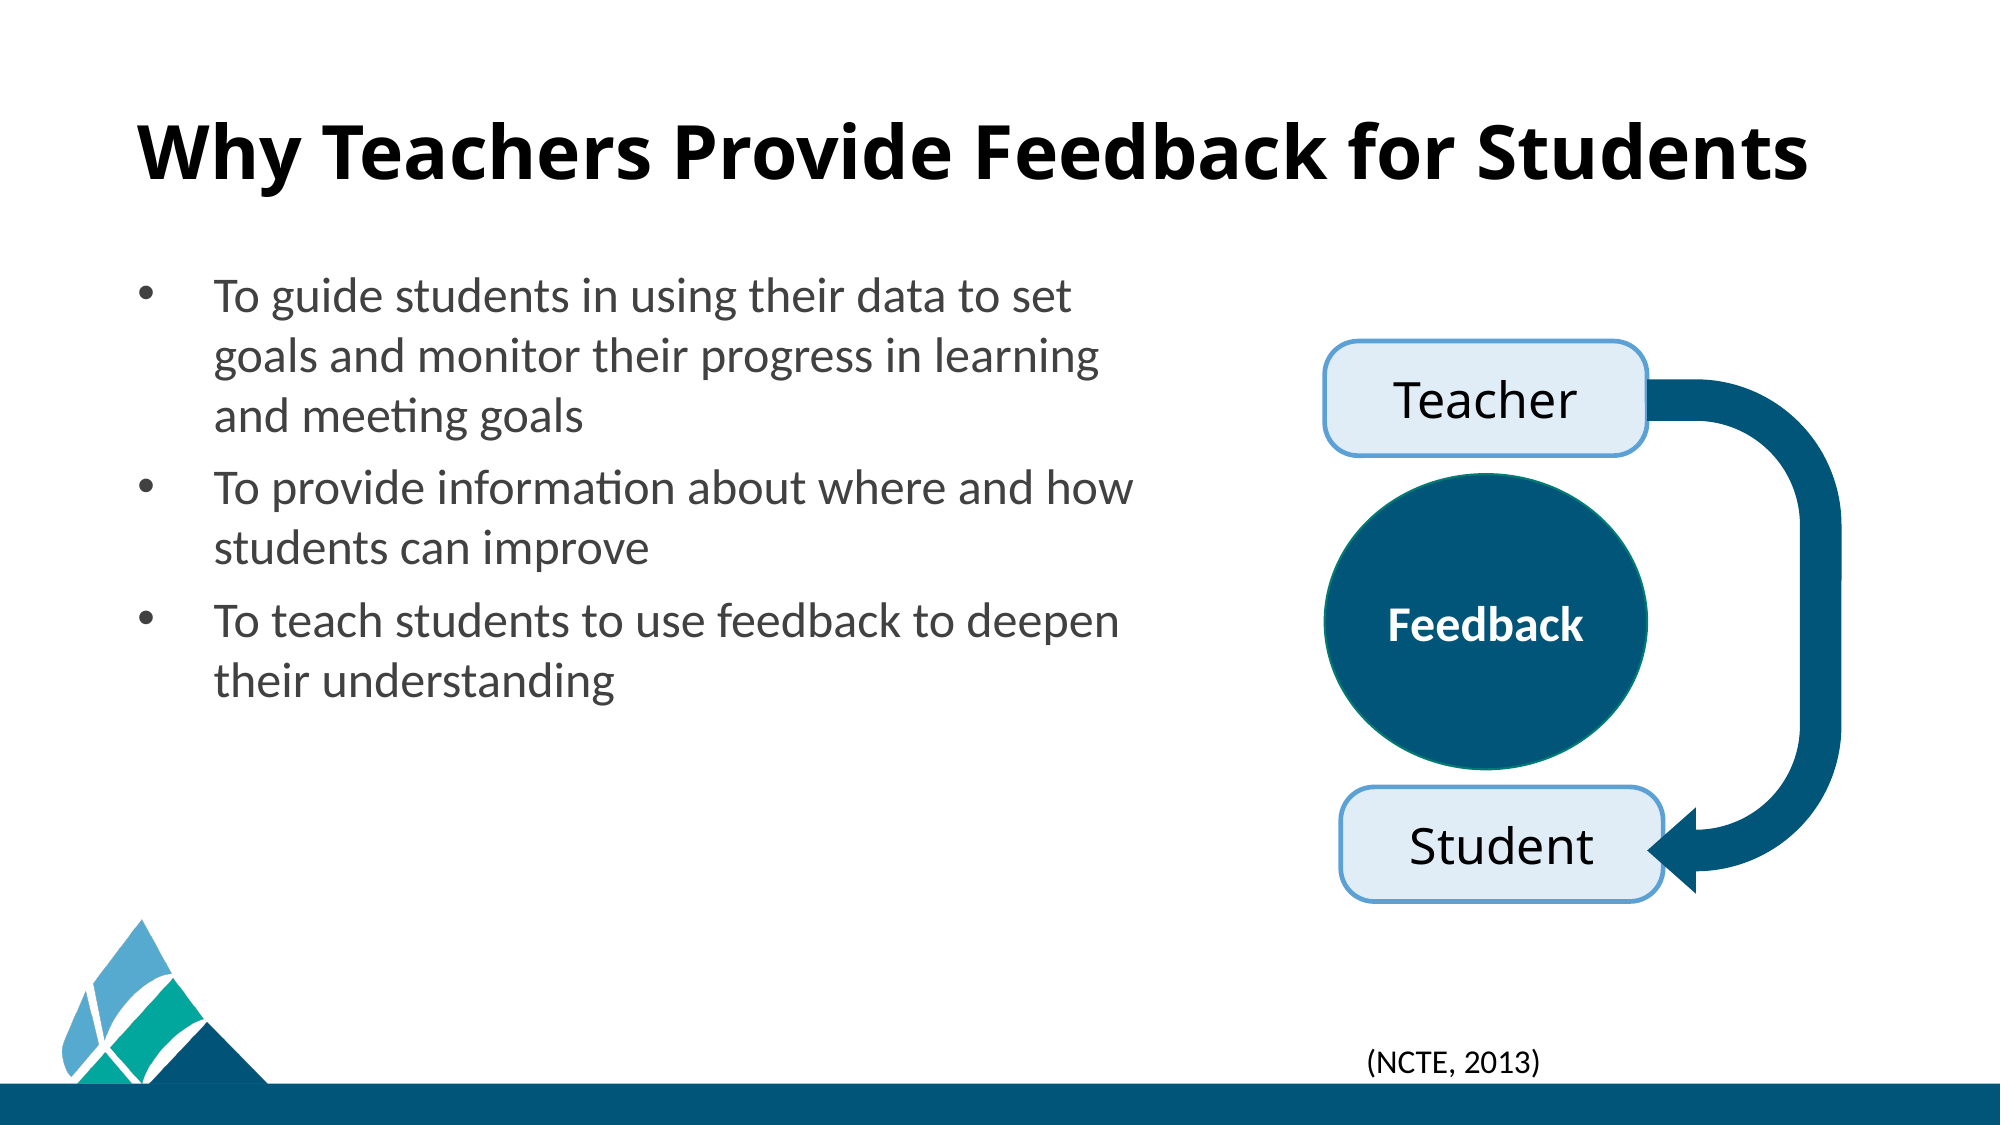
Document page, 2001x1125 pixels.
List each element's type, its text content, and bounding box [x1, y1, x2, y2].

picture [62, 919, 268, 1083]
list To guide students in using their data to set goals and monitor their progress in learning and meeting goals To provide information about where and how students can improve To teach students to use feedback to deepen their understanding [137, 262, 1170, 931]
title Why Teachers Provide Feedback for Students [137, 59, 1863, 240]
text_box (NCTE, 2013) [1351, 1032, 1556, 1088]
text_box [1324, 341, 1842, 902]
